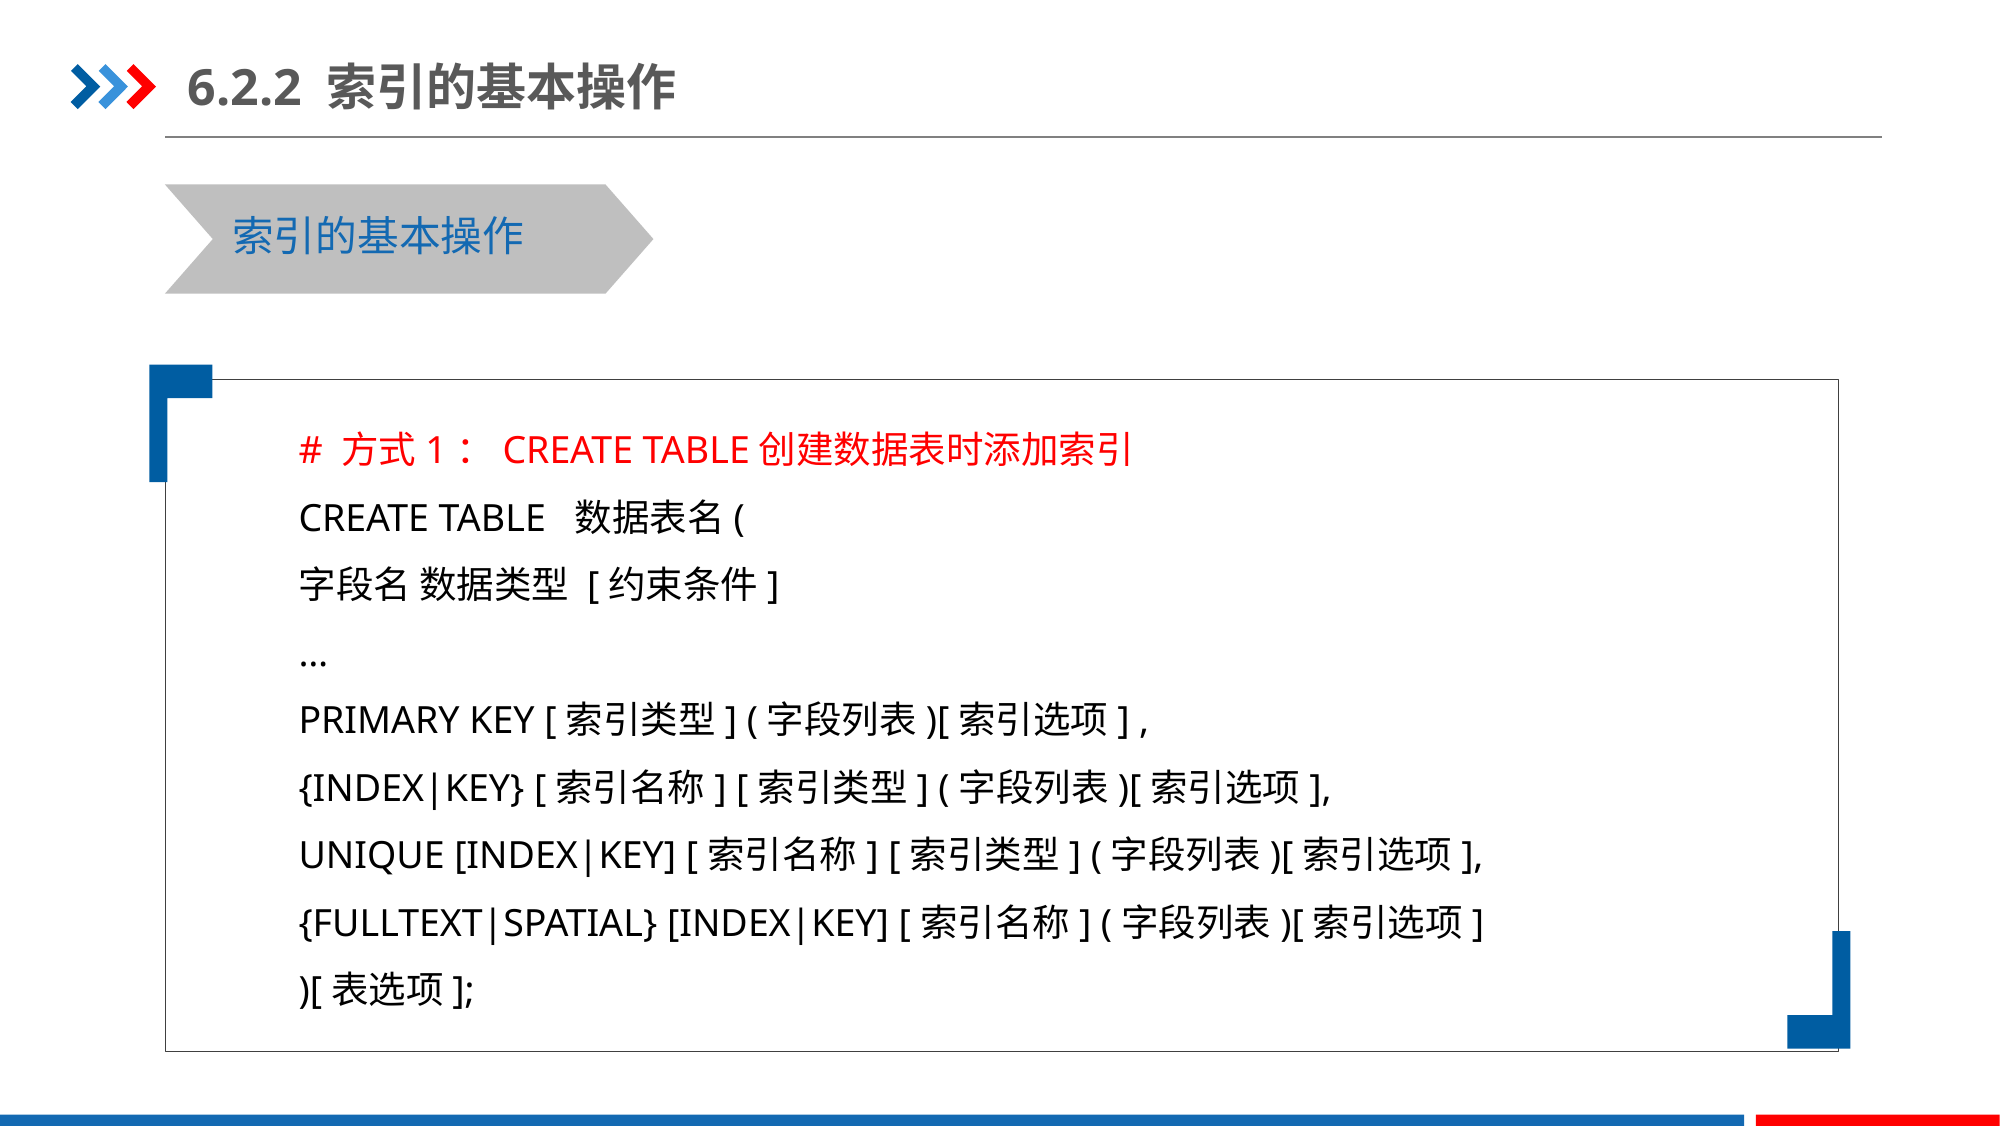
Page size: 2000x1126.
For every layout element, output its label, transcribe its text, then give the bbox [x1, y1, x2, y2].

text_box [147, 363, 215, 484]
text_box 索引的基本操作 [217, 202, 539, 317]
text_box 6.2.2 索引的基本操作 [187, 43, 827, 127]
text_box [163, 378, 1841, 1053]
text_box [1785, 929, 1852, 1051]
text_box [164, 184, 654, 294]
